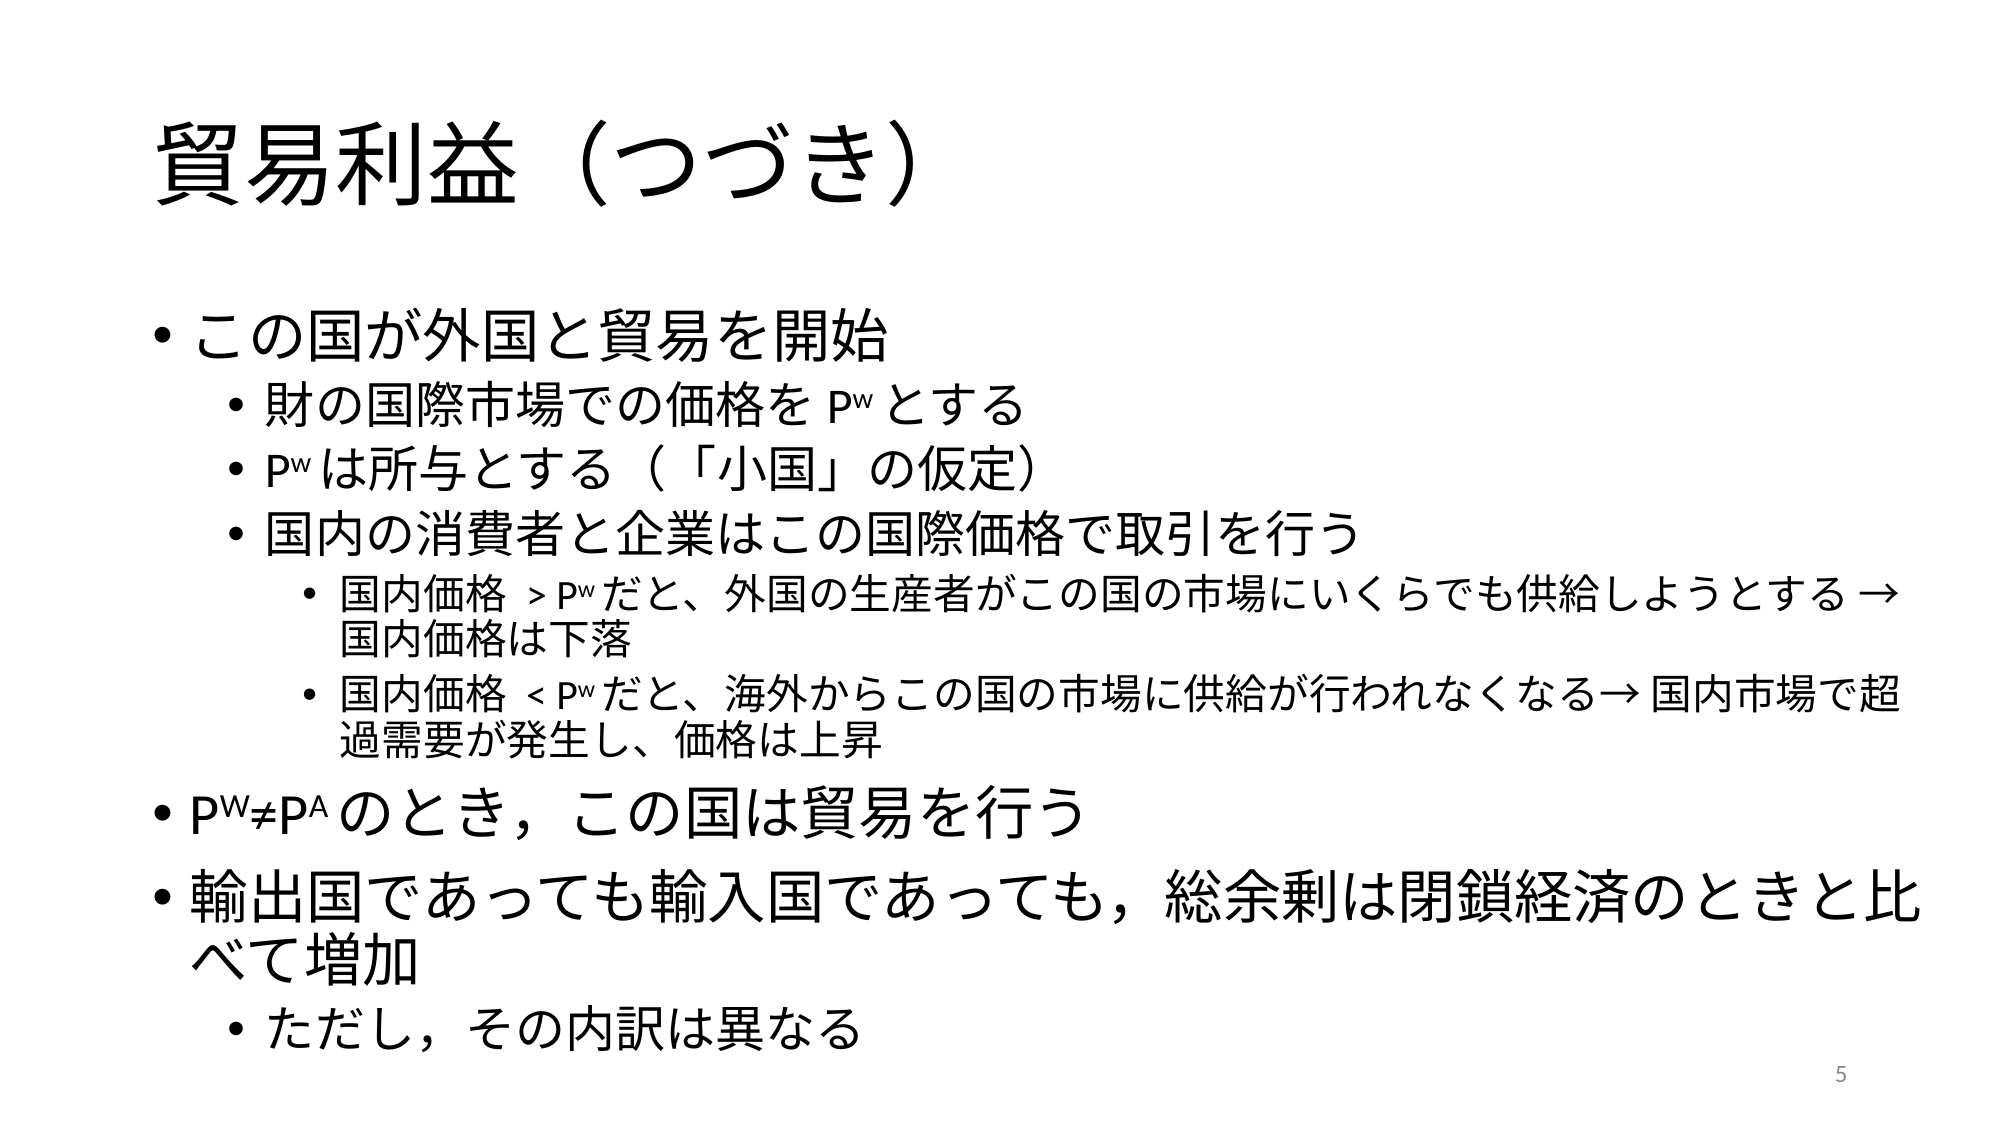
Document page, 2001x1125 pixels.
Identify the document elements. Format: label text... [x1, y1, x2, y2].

list この国が外国と貿易を開始 財の国際市場での価格をPwとする Pwは所与とする（「小国」の仮定） 国内の消費者と企業はこの国際価格で取引を行う 国内価格 > Pwだと、外国の生産者がこの国の市場にいくらでも供給しようとする → 国内価格は下落 国内価格 < Pwだと、海外からこの国の市場に供給が行われなくなる→ 国内市場で超過需要が発生し、価格は上昇 PW≠PAのとき，この国は貿易を行う 輸出国であっても輸入国であっても，総余剰は閉鎖経済のときと比べて増加 ただし，その内訳は異なる [137, 299, 1954, 1103]
slide_number 5 [1412, 1042, 1863, 1103]
title 貿易利益（つづき） [137, 59, 1863, 278]
